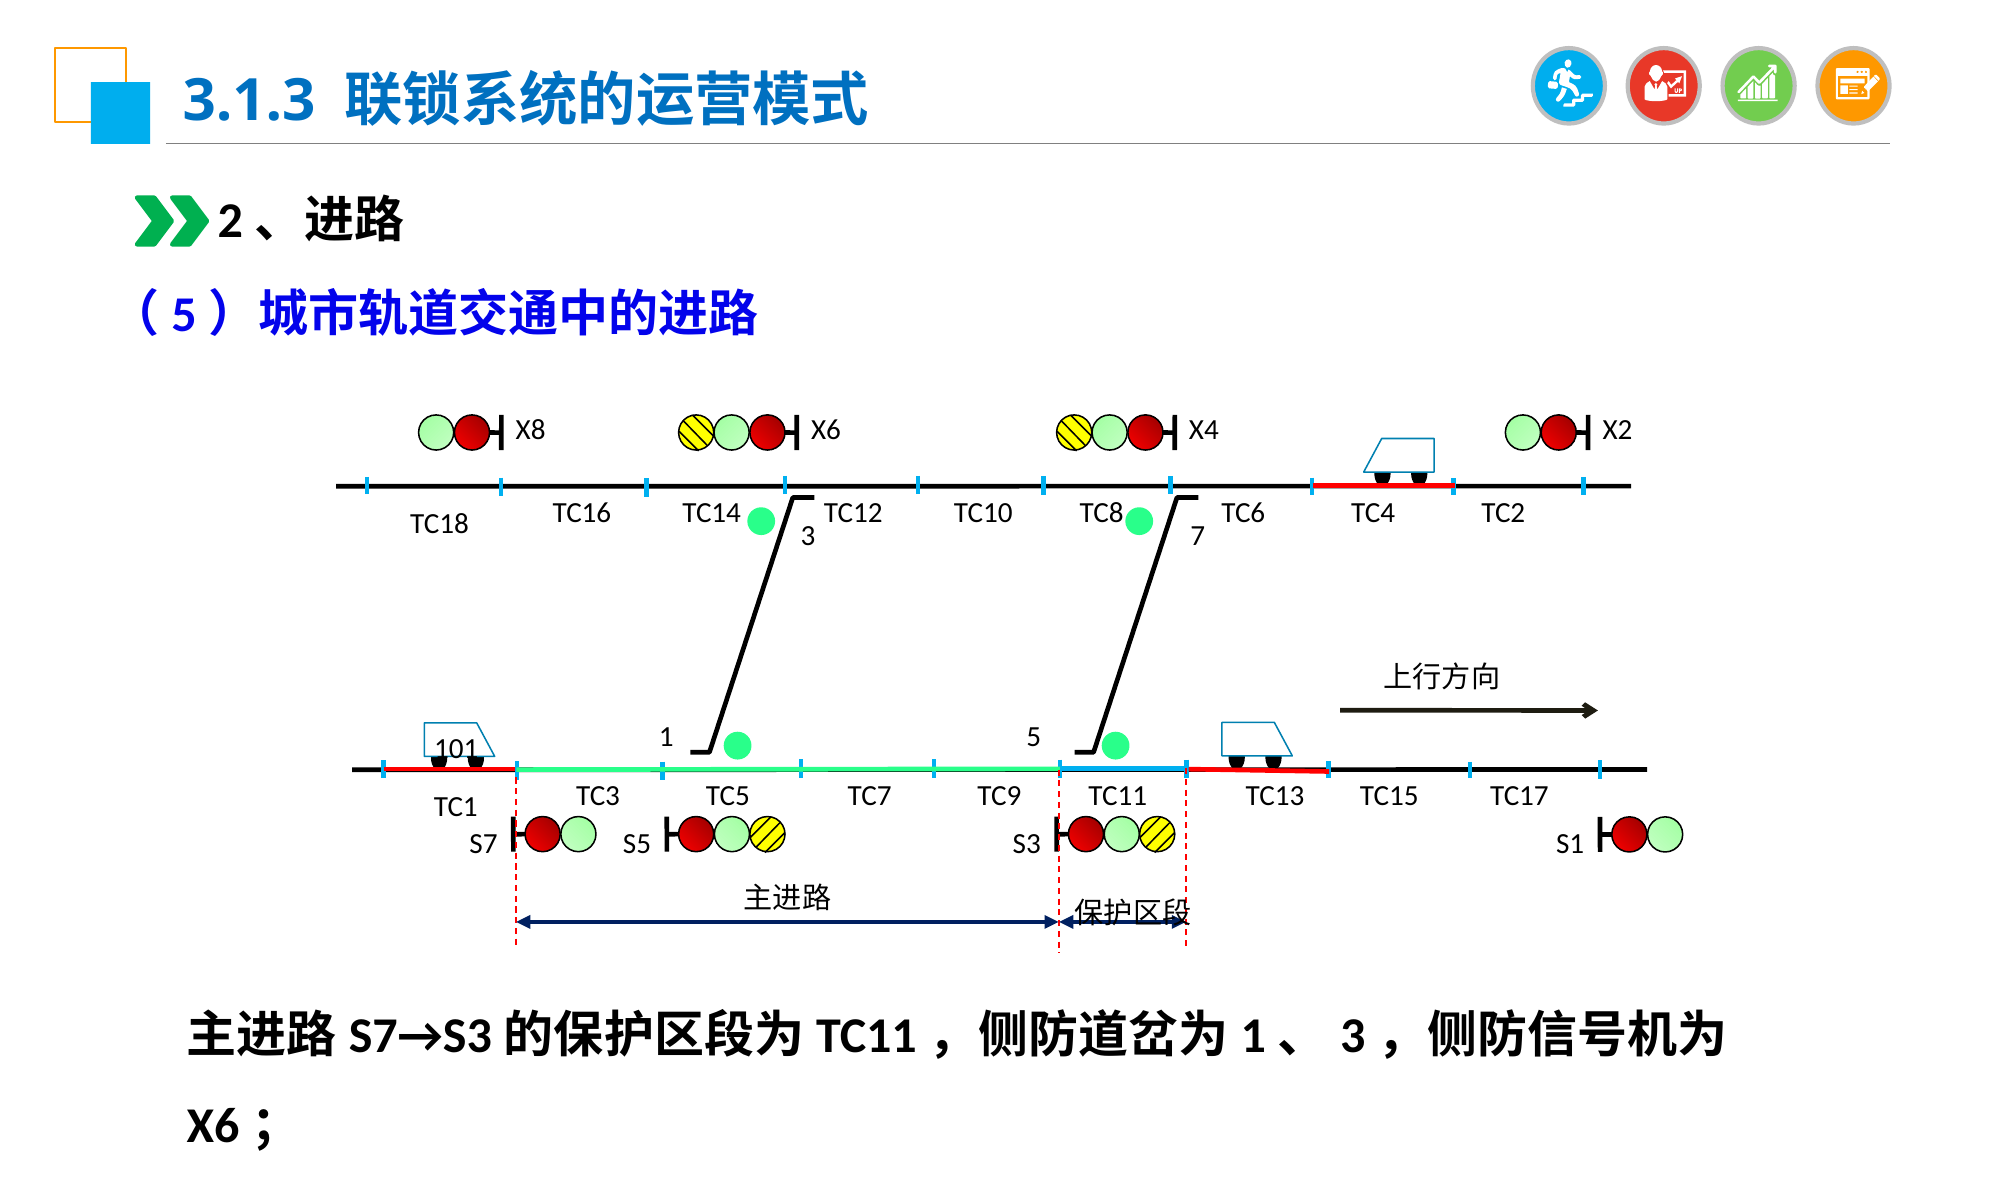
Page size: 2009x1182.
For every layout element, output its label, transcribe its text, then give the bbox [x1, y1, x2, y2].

text_box （5）城市轨道交通中的进路 [94, 274, 774, 349]
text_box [335, 402, 1684, 954]
text_box 3.1.3 联锁系统的运营模式 [162, 51, 890, 142]
text_box 主进路S7→S3的保护区段为TC11，侧防道岔为1、3，侧防信号机为X6； 保护区段TC11侧防道岔5、7，侧防信号机为X4。 [171, 965, 1836, 1182]
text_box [136, 180, 416, 257]
